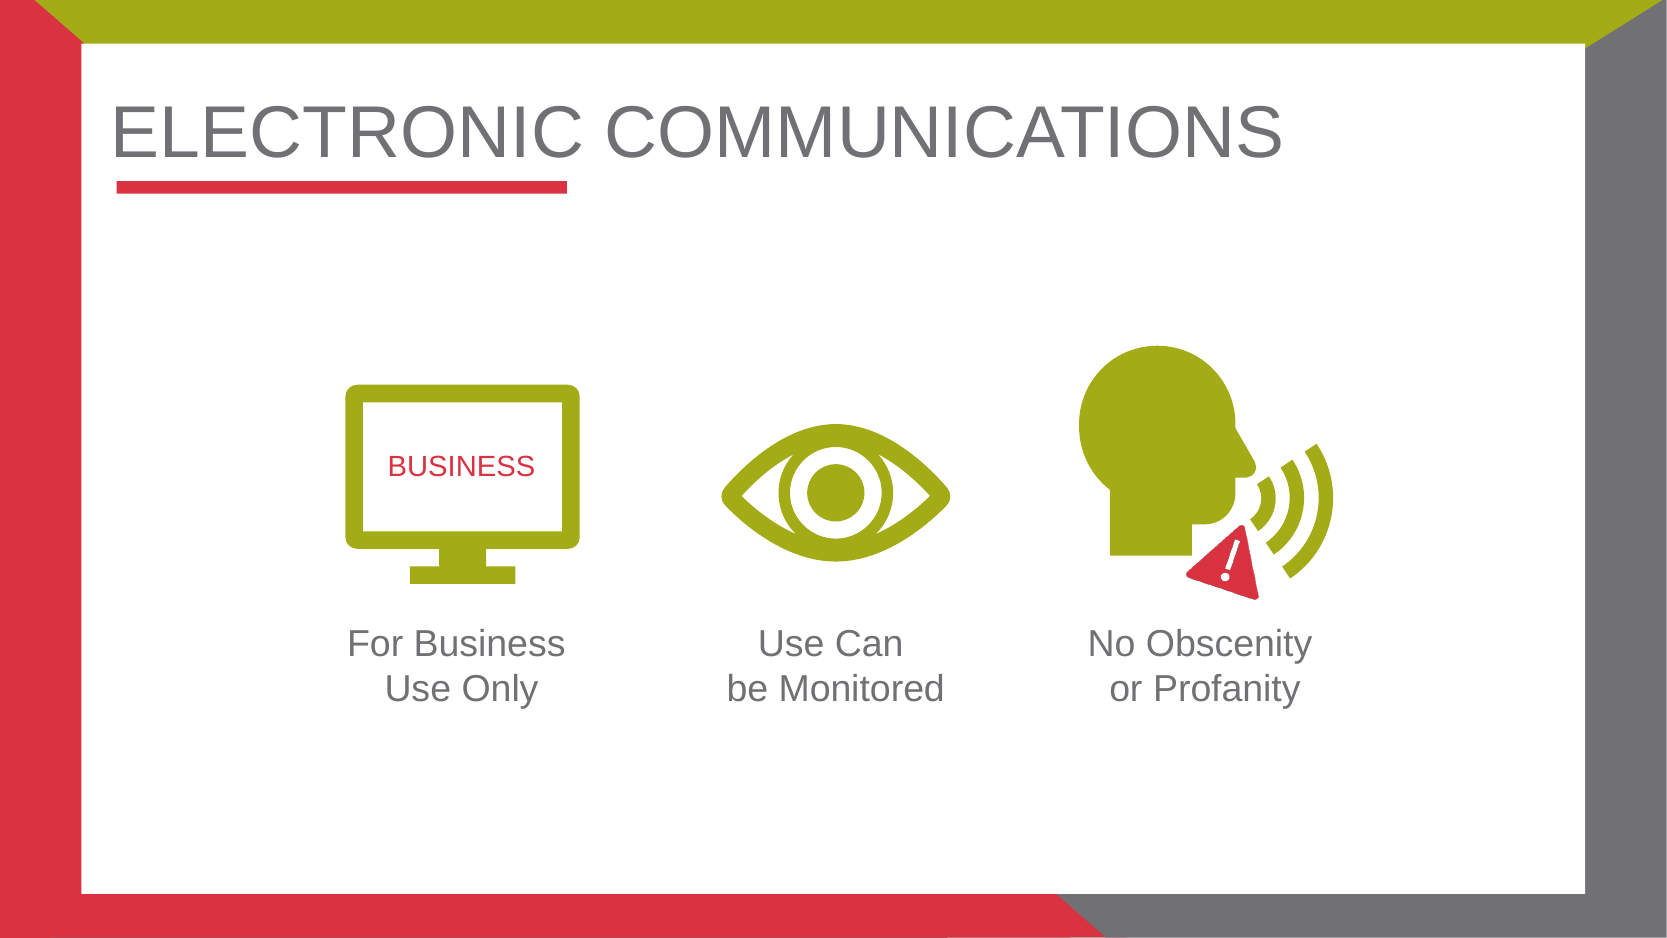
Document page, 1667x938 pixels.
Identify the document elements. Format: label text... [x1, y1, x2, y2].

title ELECTRONIC COMMUNICATIONS [95, 50, 1568, 207]
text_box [254, 380, 624, 719]
picture [1188, 514, 1274, 600]
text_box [998, 343, 1412, 719]
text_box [629, 355, 993, 719]
